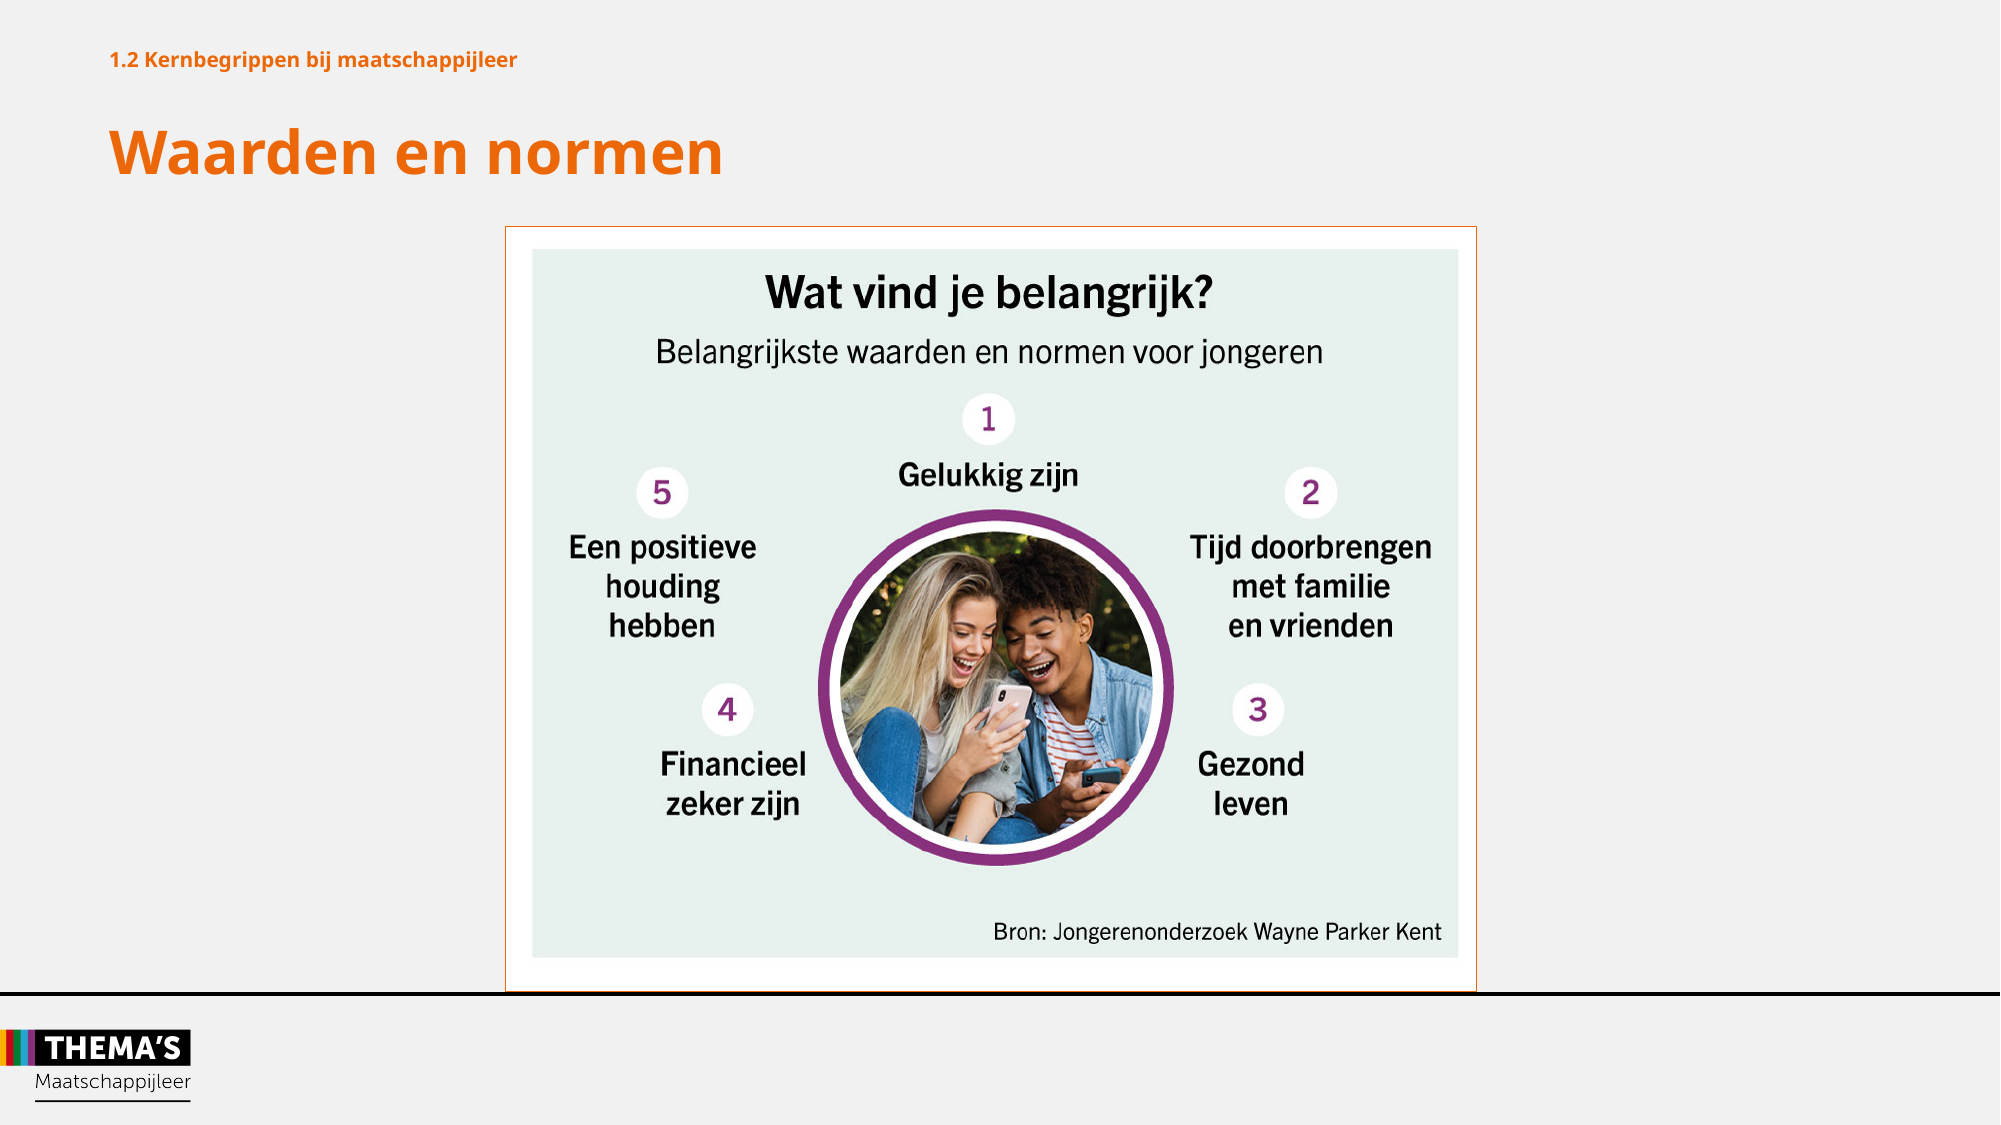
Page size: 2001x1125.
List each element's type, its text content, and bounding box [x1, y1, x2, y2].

list Waarden en normen [94, 114, 1879, 205]
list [505, 226, 1477, 991]
picture [0, 993, 203, 1125]
list 1.2 Kernbegrippen bij maatschappijleer [94, 33, 941, 88]
